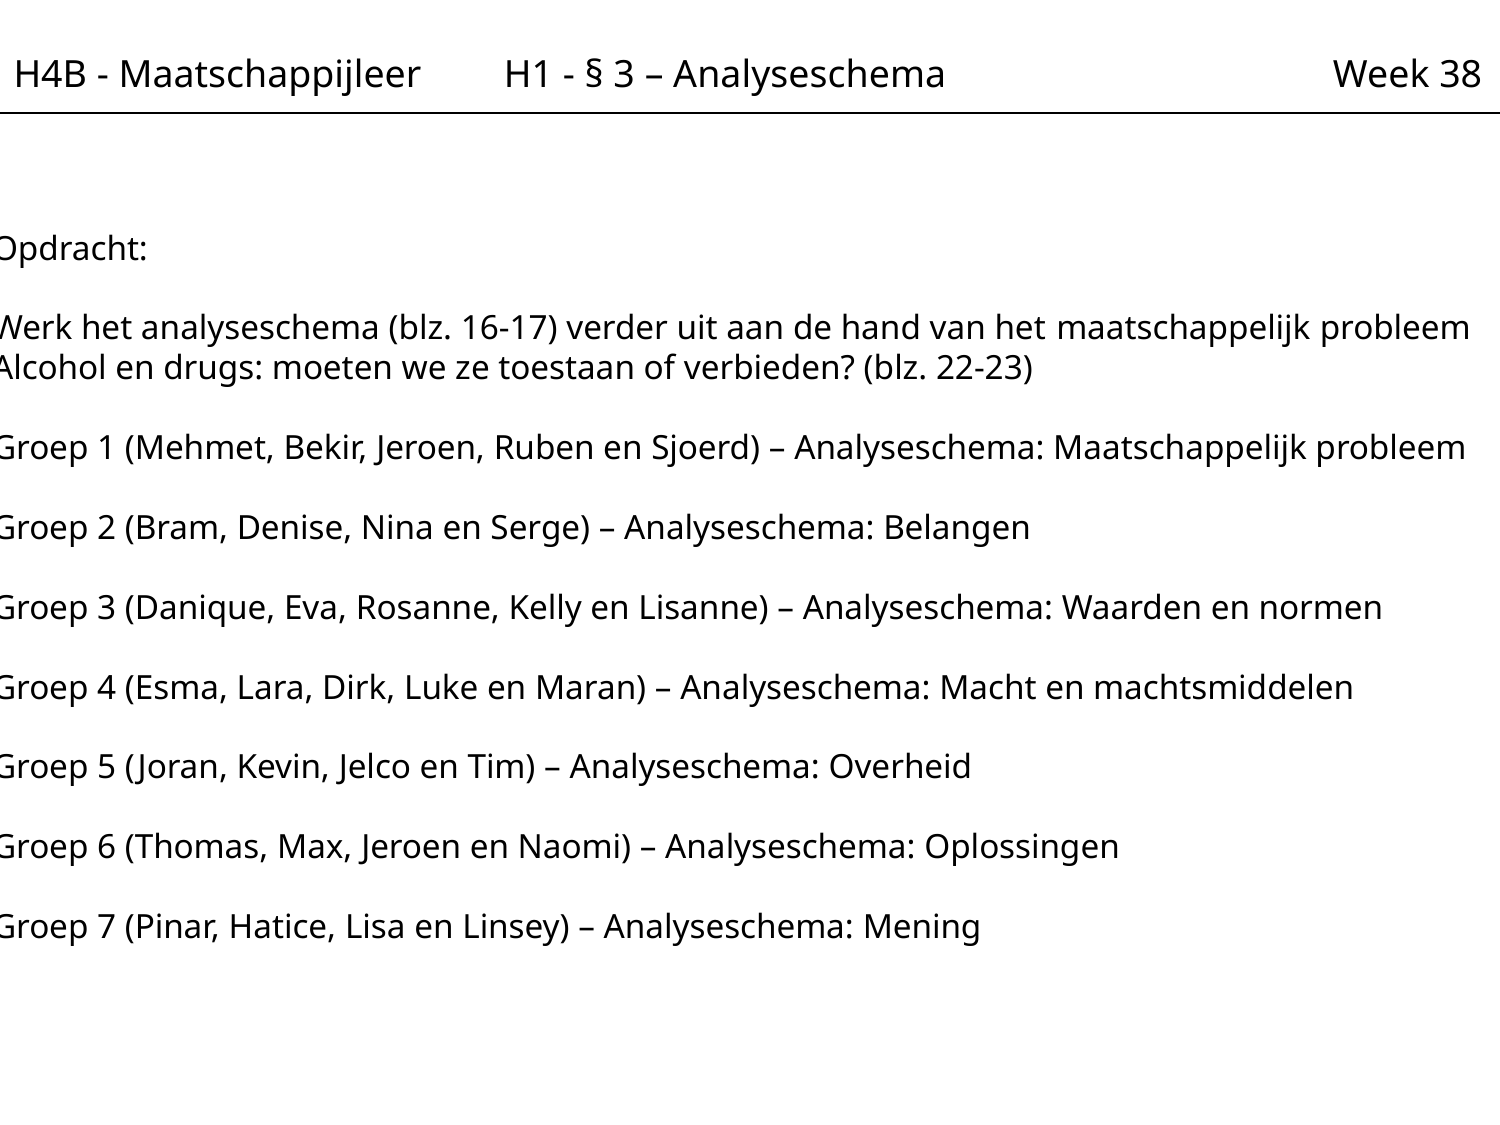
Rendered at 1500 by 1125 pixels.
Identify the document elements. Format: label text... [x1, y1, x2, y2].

text_box Opdracht: Werk het analyseschema (blz. 16-17) verder uit aan de hand van het maatschappelijk probleem Alcohol en drugs: moeten we ze toestaan of verbieden? (blz. 22-23) Groep 1 (Mehmet, Bekir, Jeroen, Ruben en Sjoerd) – Analyseschema: Maatschappelijk probleem Groep 2 (Bram, Denise, Nina en Serge) – Analyseschema: Belangen Groep 3 (Danique, Eva, Rosanne, Kelly en Lisanne) – Analyseschema: Waarden en normen Groep 4 (Esma, Lara, Dirk, Luke en Maran) – Analyseschema: Macht en machtsmiddelen Groep 5 (Joran, Kevin, Jelco en Tim) – Analyseschema: Overheid Groep 6 (Thomas, Max, Jeroen en Naomi) – Analyseschema: Oplossingen Groep 7 (Pinar, Hatice, Lisa en Linsey) – Analyseschema: Mening [0, 219, 1486, 1073]
text_box Week 38 [1318, 42, 1498, 102]
text_box H1 - § 3 – Analyseschema [489, 43, 962, 103]
text_box H4B - Maatschappijleer [0, 42, 437, 102]
